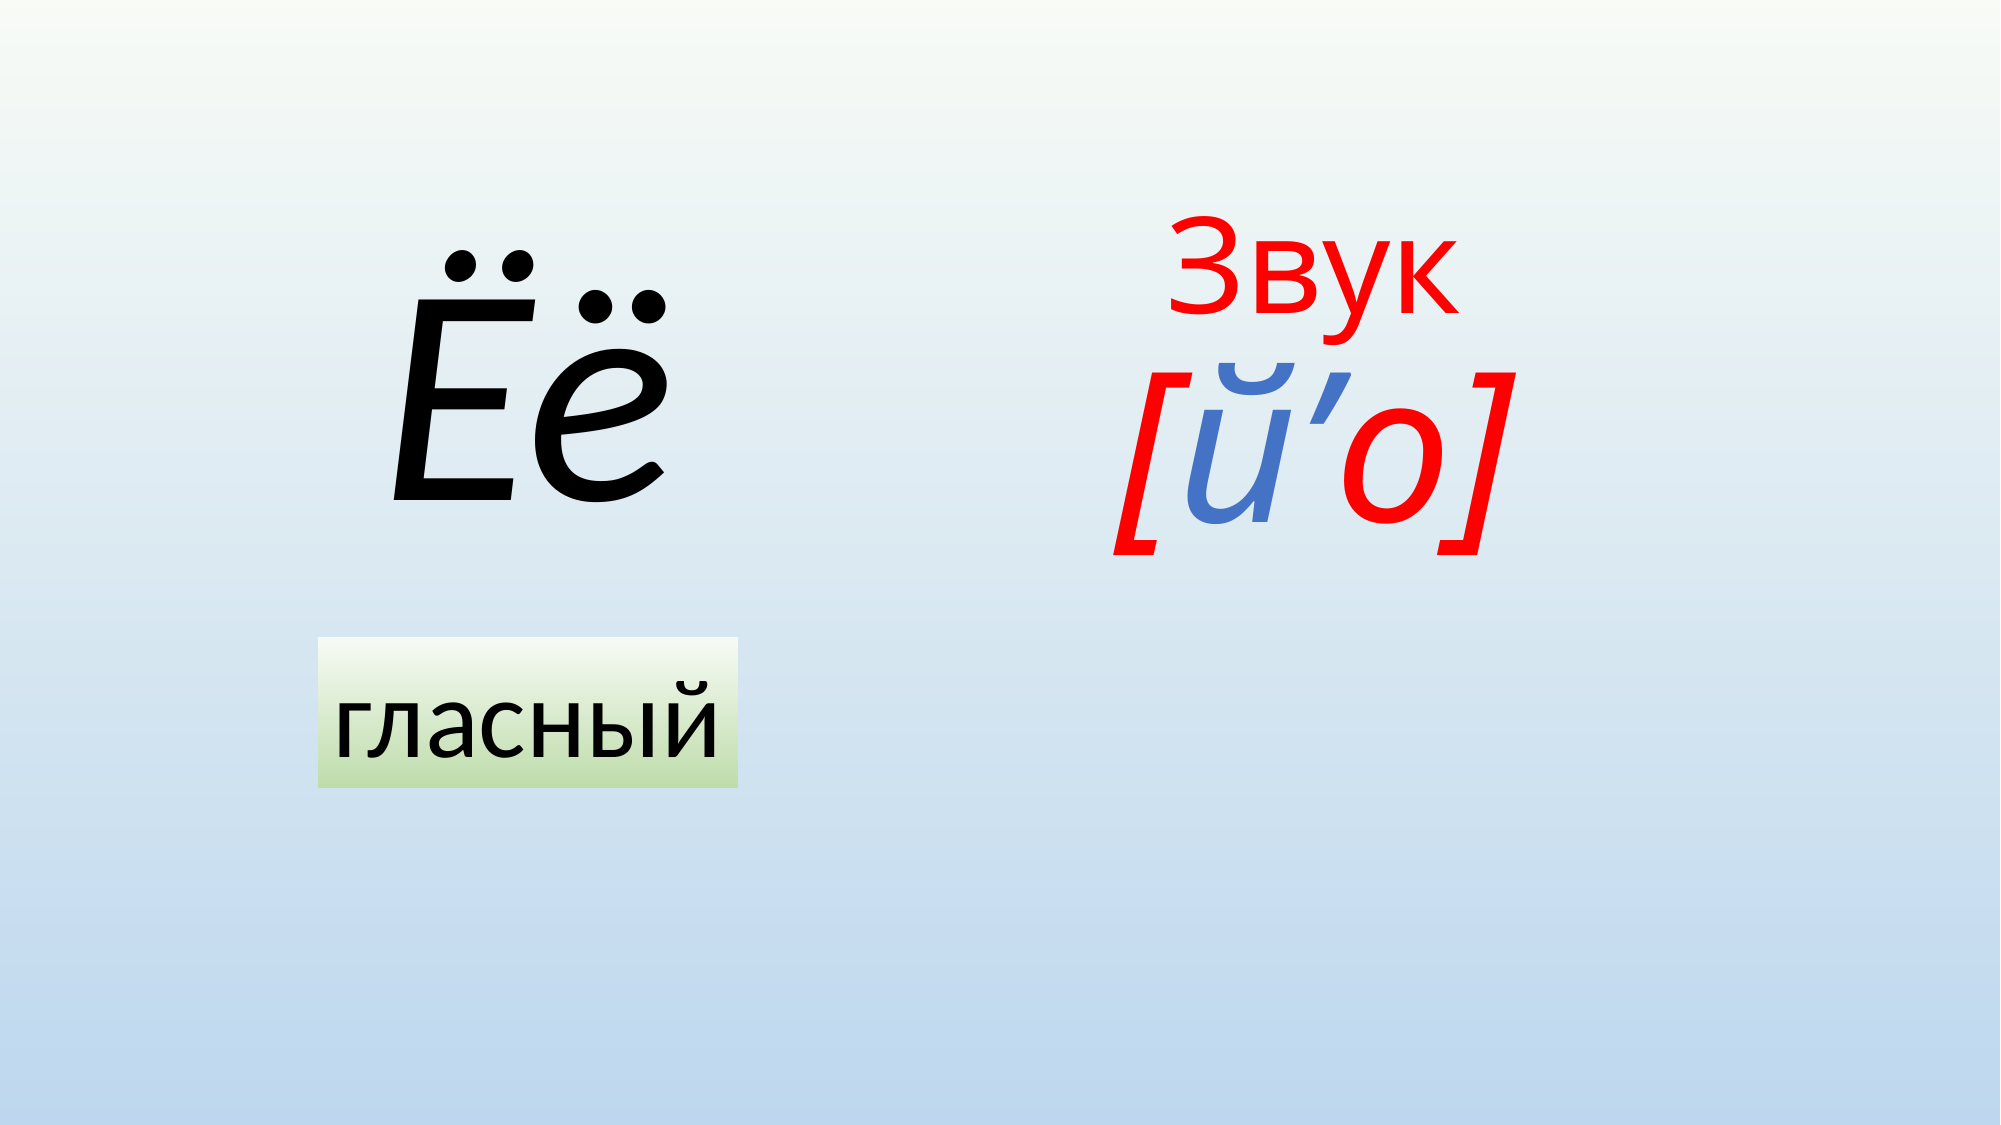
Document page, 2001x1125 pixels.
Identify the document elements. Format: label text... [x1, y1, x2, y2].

text_box гласный [318, 637, 738, 788]
title Ёё [249, 184, 807, 576]
text_box Звук [й’о] [1036, 184, 1593, 576]
